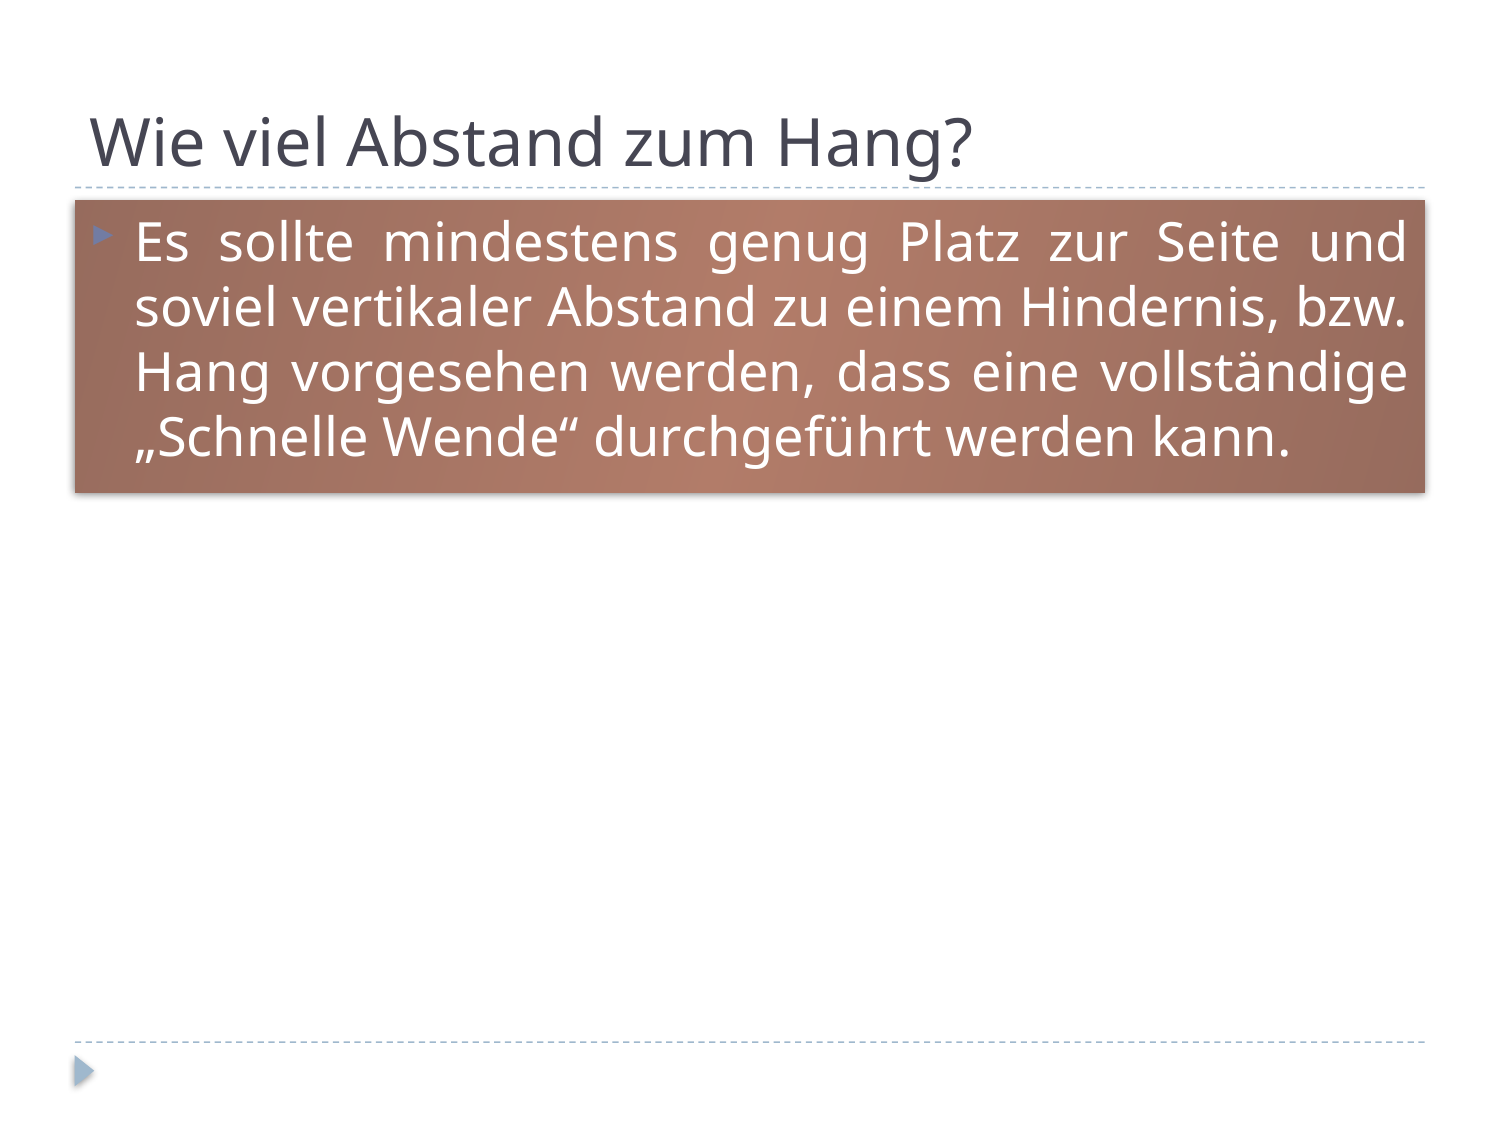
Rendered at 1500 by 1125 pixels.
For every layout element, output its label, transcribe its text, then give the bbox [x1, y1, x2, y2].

title Wie viel Abstand zum Hang? [75, 24, 1425, 188]
list Es sollte mindestens genug Platz zur Seite und soviel vertikaler Abstand zu einem Hindernis, bzw. Hang vorgesehen werden, dass eine vollständige „Schnelle Wende“ durchgeführt werden kann. [75, 200, 1425, 493]
